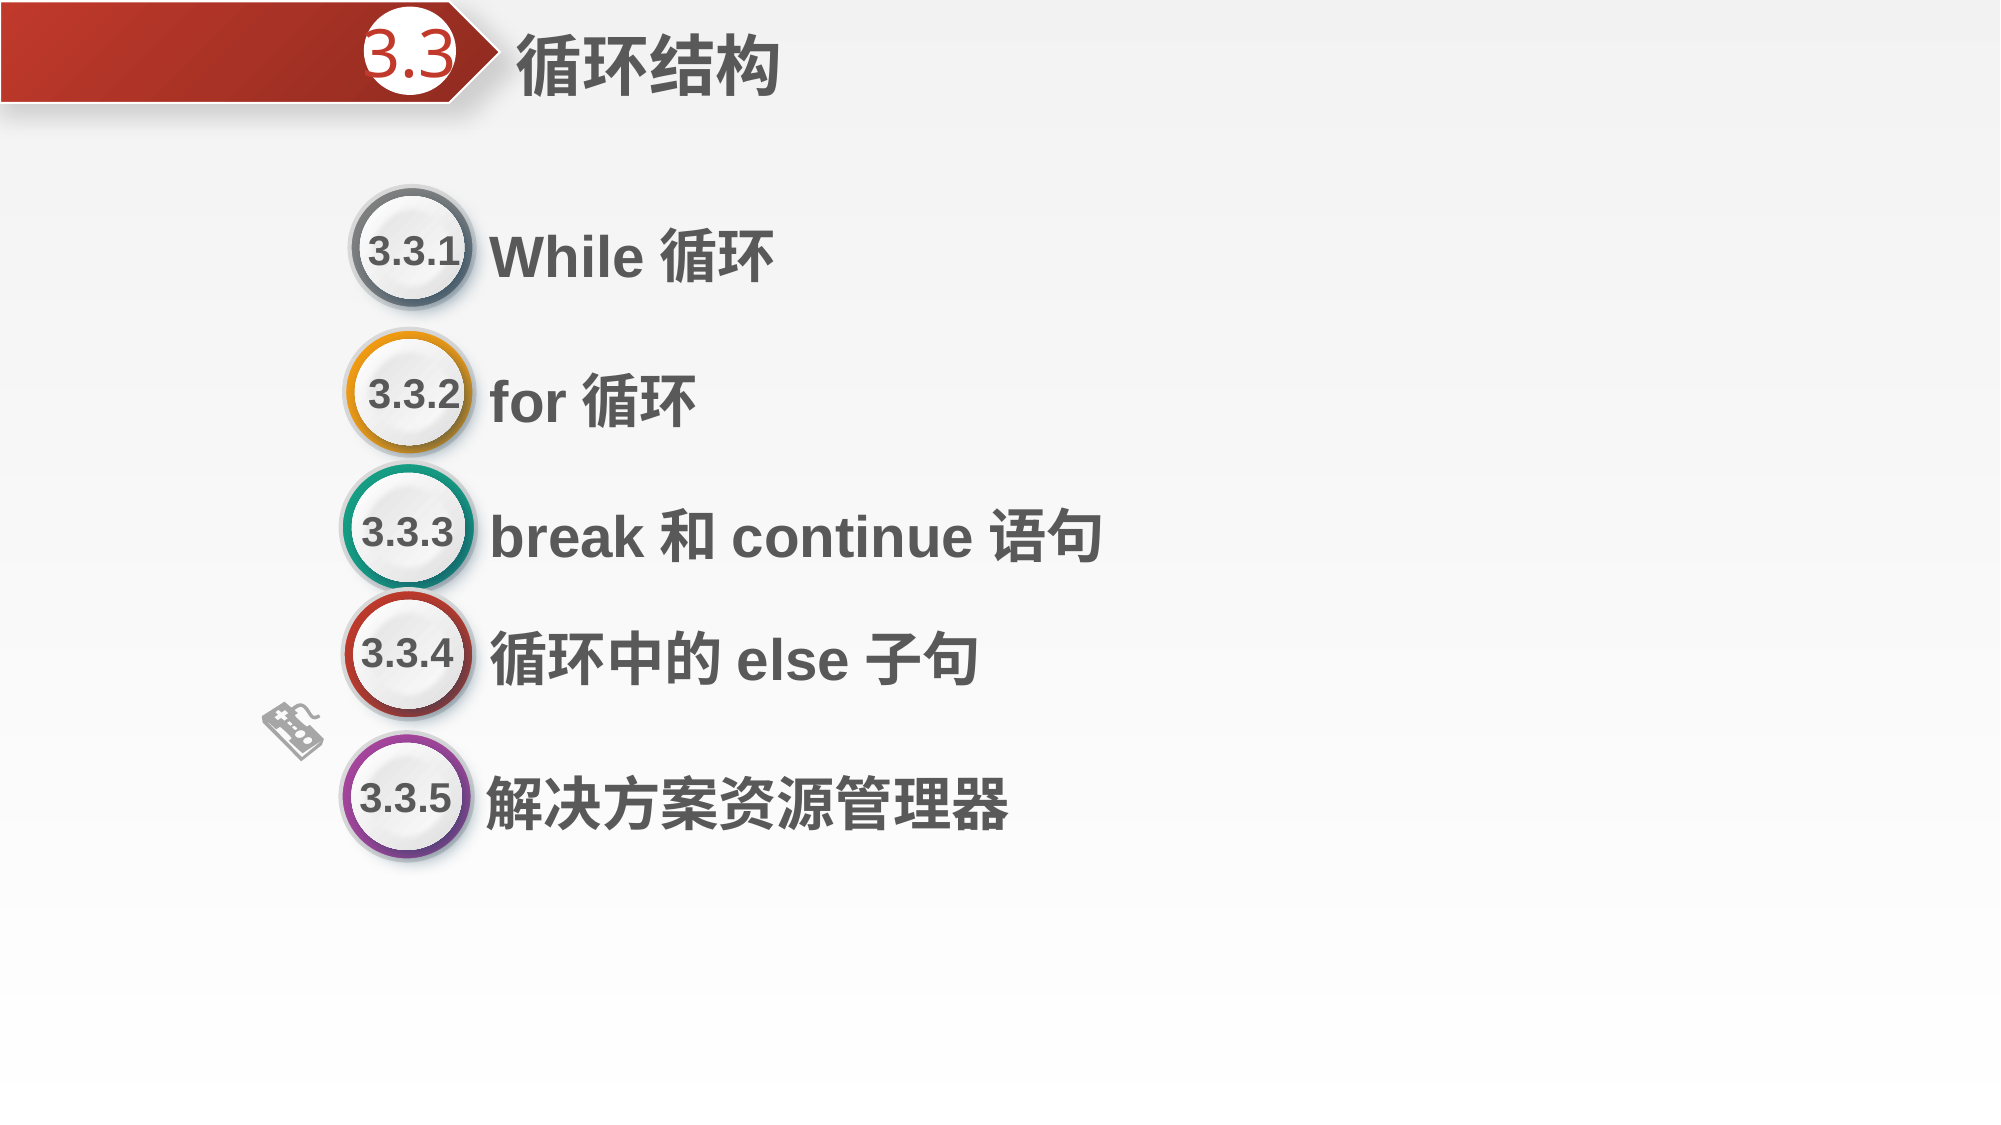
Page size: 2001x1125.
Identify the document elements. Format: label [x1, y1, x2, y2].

text_box [261, 701, 324, 762]
text_box [340, 732, 1139, 861]
text_box [0, 0, 984, 104]
text_box [344, 328, 1302, 456]
text_box [340, 462, 1143, 593]
text_box [349, 185, 1143, 309]
text_box [342, 589, 1143, 720]
